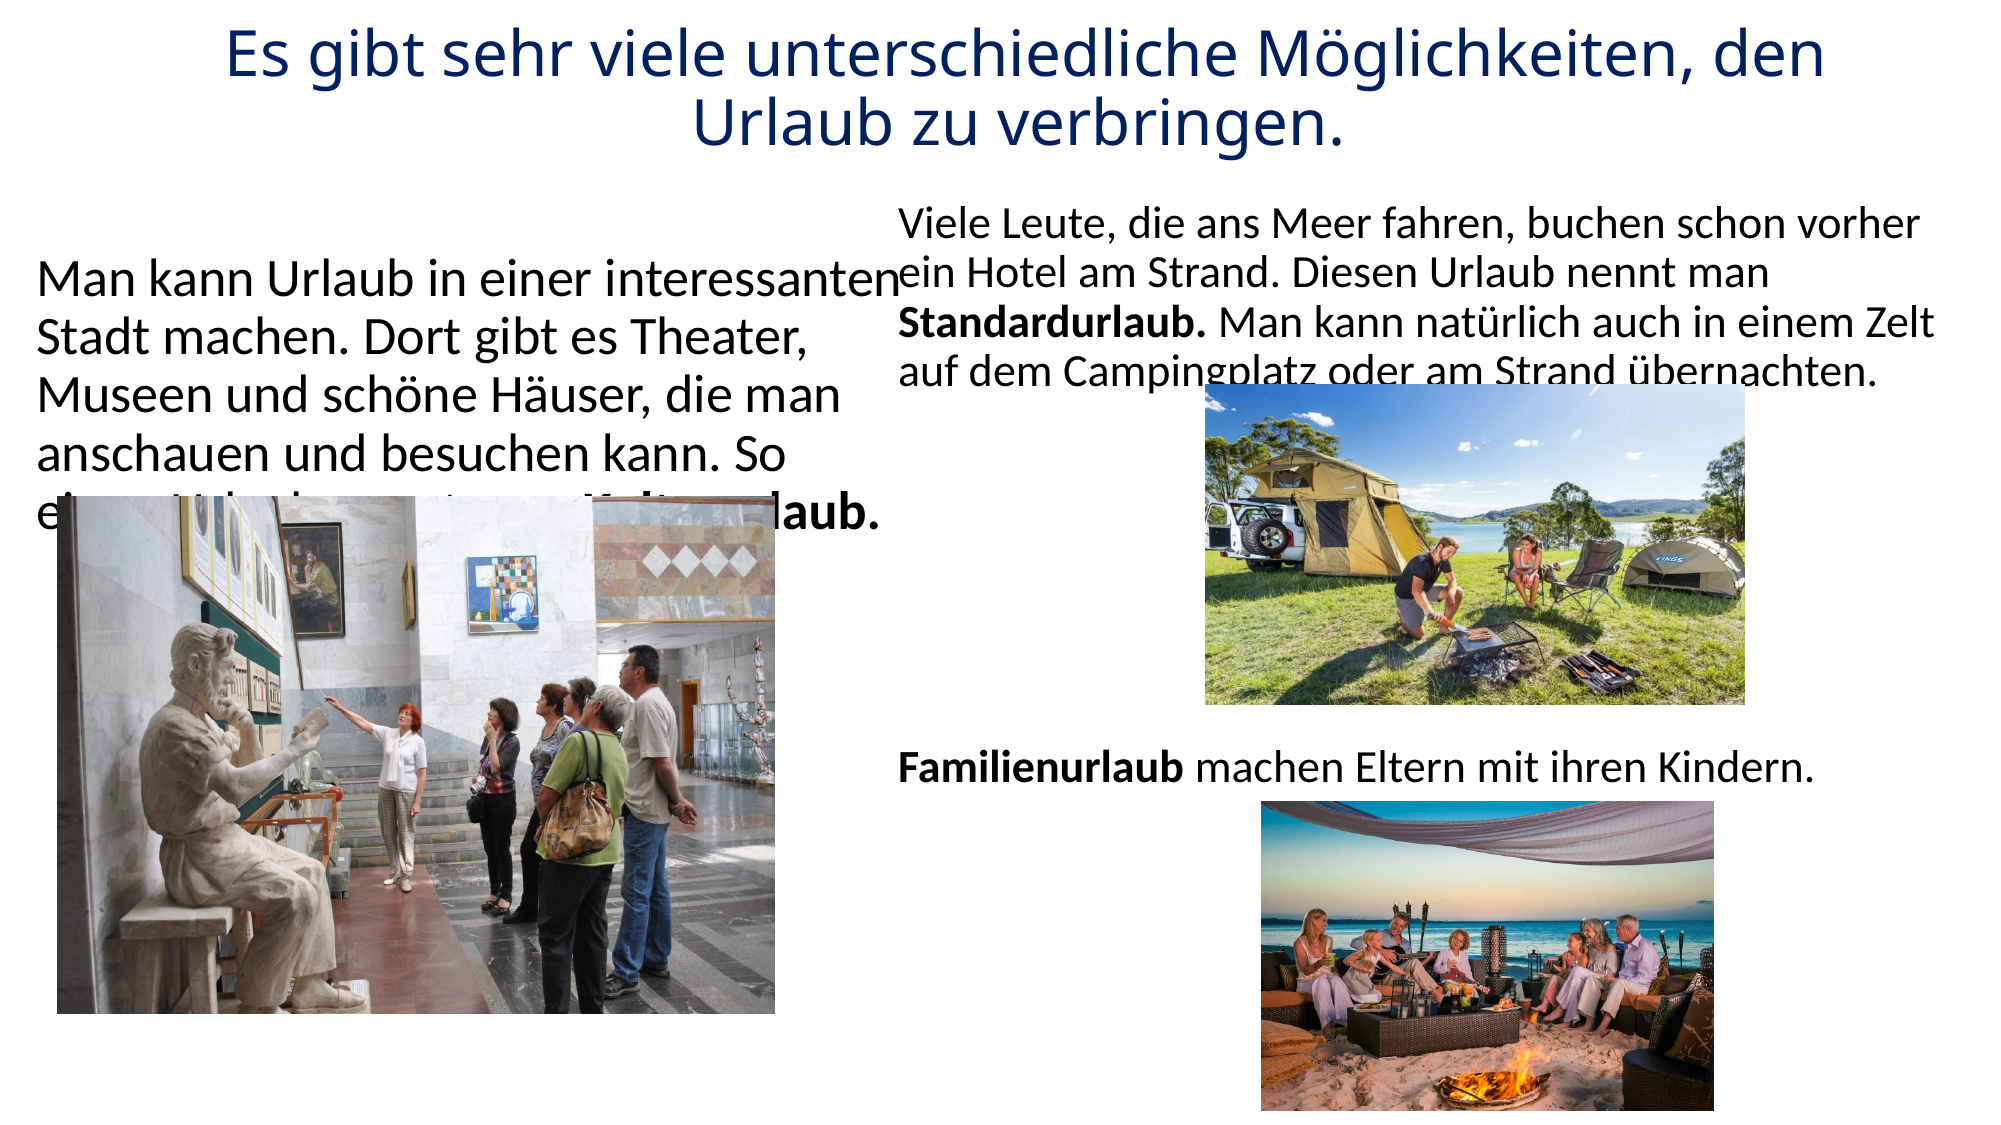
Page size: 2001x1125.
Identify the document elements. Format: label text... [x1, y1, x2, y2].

picture [1261, 801, 1714, 1111]
picture [1205, 384, 1745, 705]
list Man kann Urlaub in einer interessanten Stadt machen. Dort gibt es Theater, Museen und schöne Häuser, die man anschauen und besuchen kann. So einen Urlaub nennt man Kultururlaub. [21, 241, 883, 563]
picture [57, 496, 775, 1014]
title Es gibt sehr viele unterschiedliche Möglichkeiten, den Urlaub zu verbringen. [164, 13, 1890, 167]
list Viele Leute, die ans Meer fahren, buchen schon vorher ein Hotel am Strand. Diesen Urlaub nennt man Standardurlaub. Man kann natürlich auch in einem Zelt auf dem Campingplatz oder am Strand übernachten. Familienurlaub machen Eltern mit ihren Kindern. [883, 191, 2000, 802]
